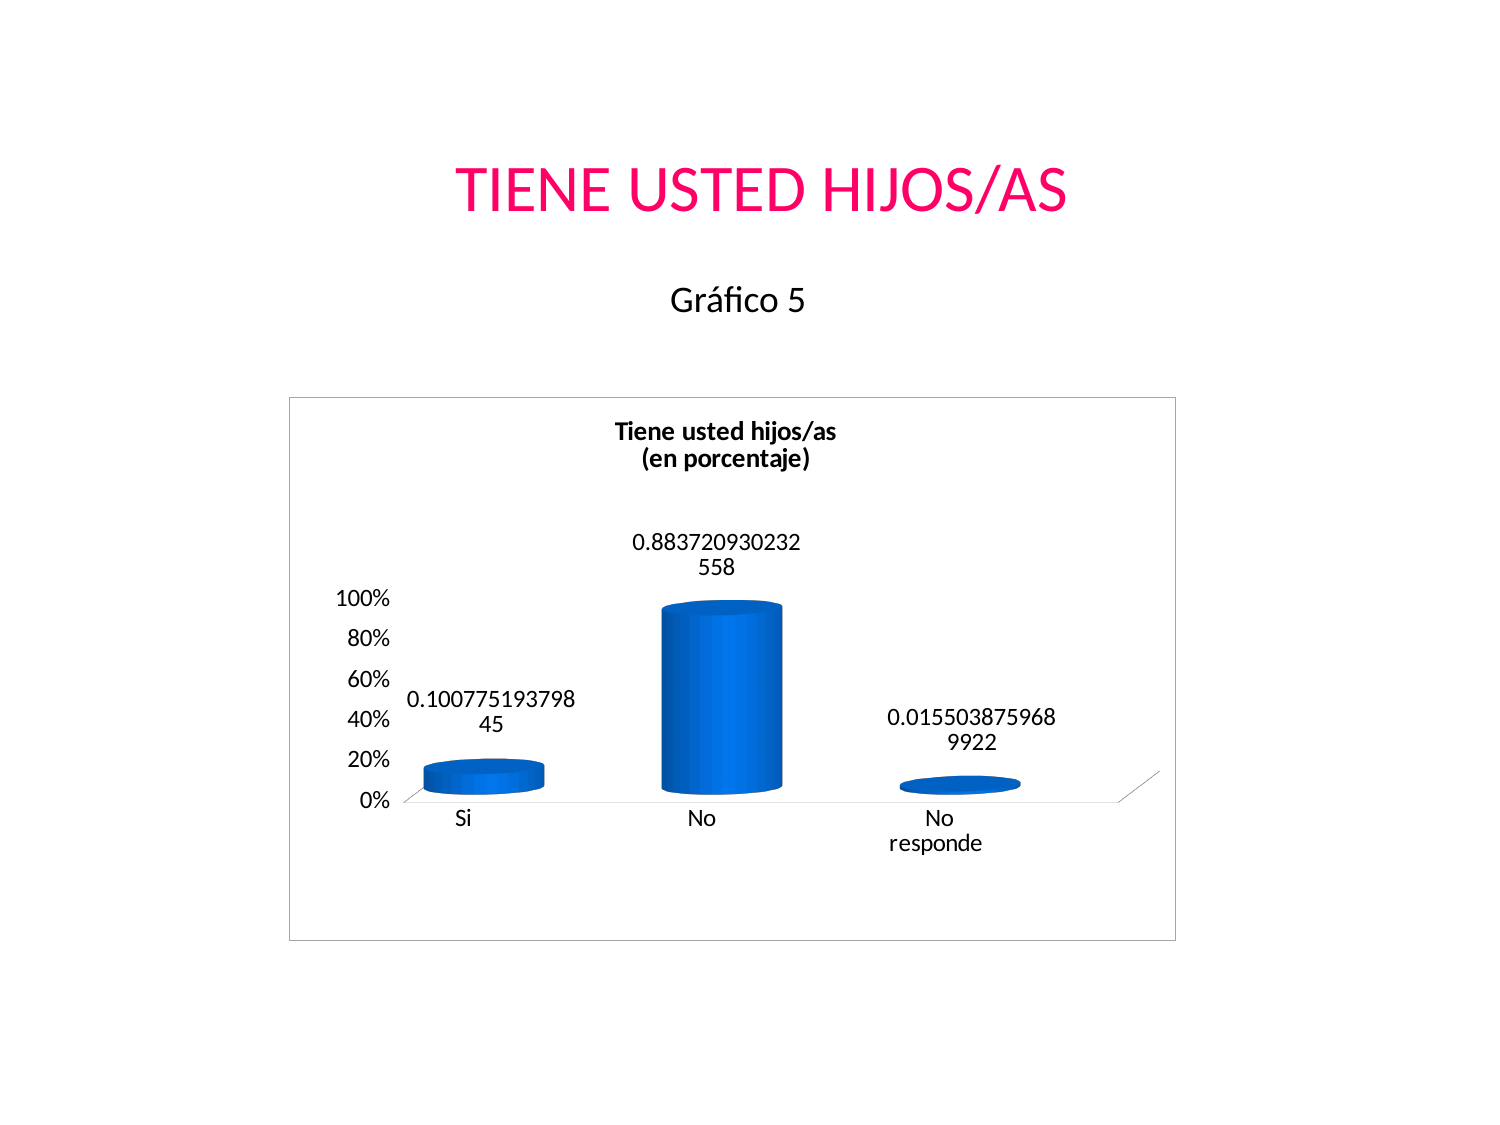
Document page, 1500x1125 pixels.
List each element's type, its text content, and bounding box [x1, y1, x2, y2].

chart [288, 396, 1176, 941]
text_box Gráfico 5 [655, 267, 833, 327]
text_box TIENE USTED HIJOS/AS [100, 137, 1424, 232]
